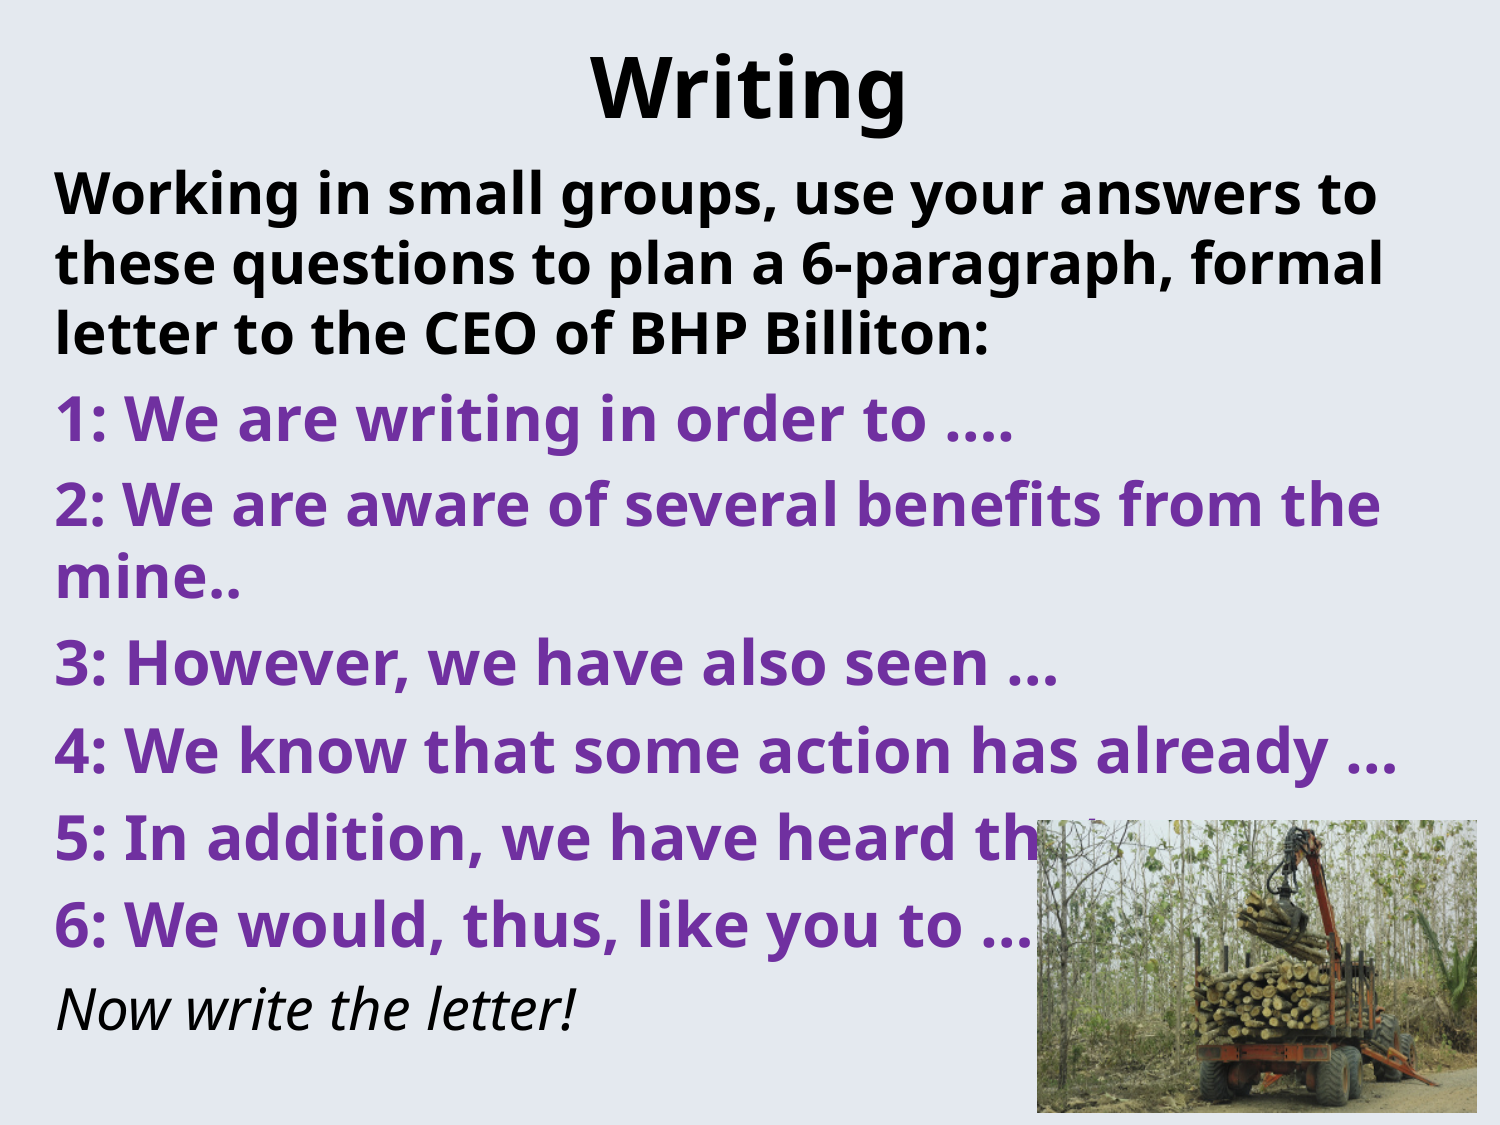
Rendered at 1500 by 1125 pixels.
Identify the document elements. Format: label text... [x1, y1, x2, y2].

title Writing [75, 19, 1425, 149]
list Working in small groups, use your answers to these questions to plan a 6-paragraph, formal letter to the CEO of BHP Billiton: 1: We are writing in order to …. 2: We are aware of several benefits from the mine.. 3: However, we have also seen … 4: We know that some action has already … 5: In addition, we have heard that .. 6: We would, thus, like you to … Now write the letter! [17, 149, 1483, 1094]
picture [1037, 820, 1477, 1114]
